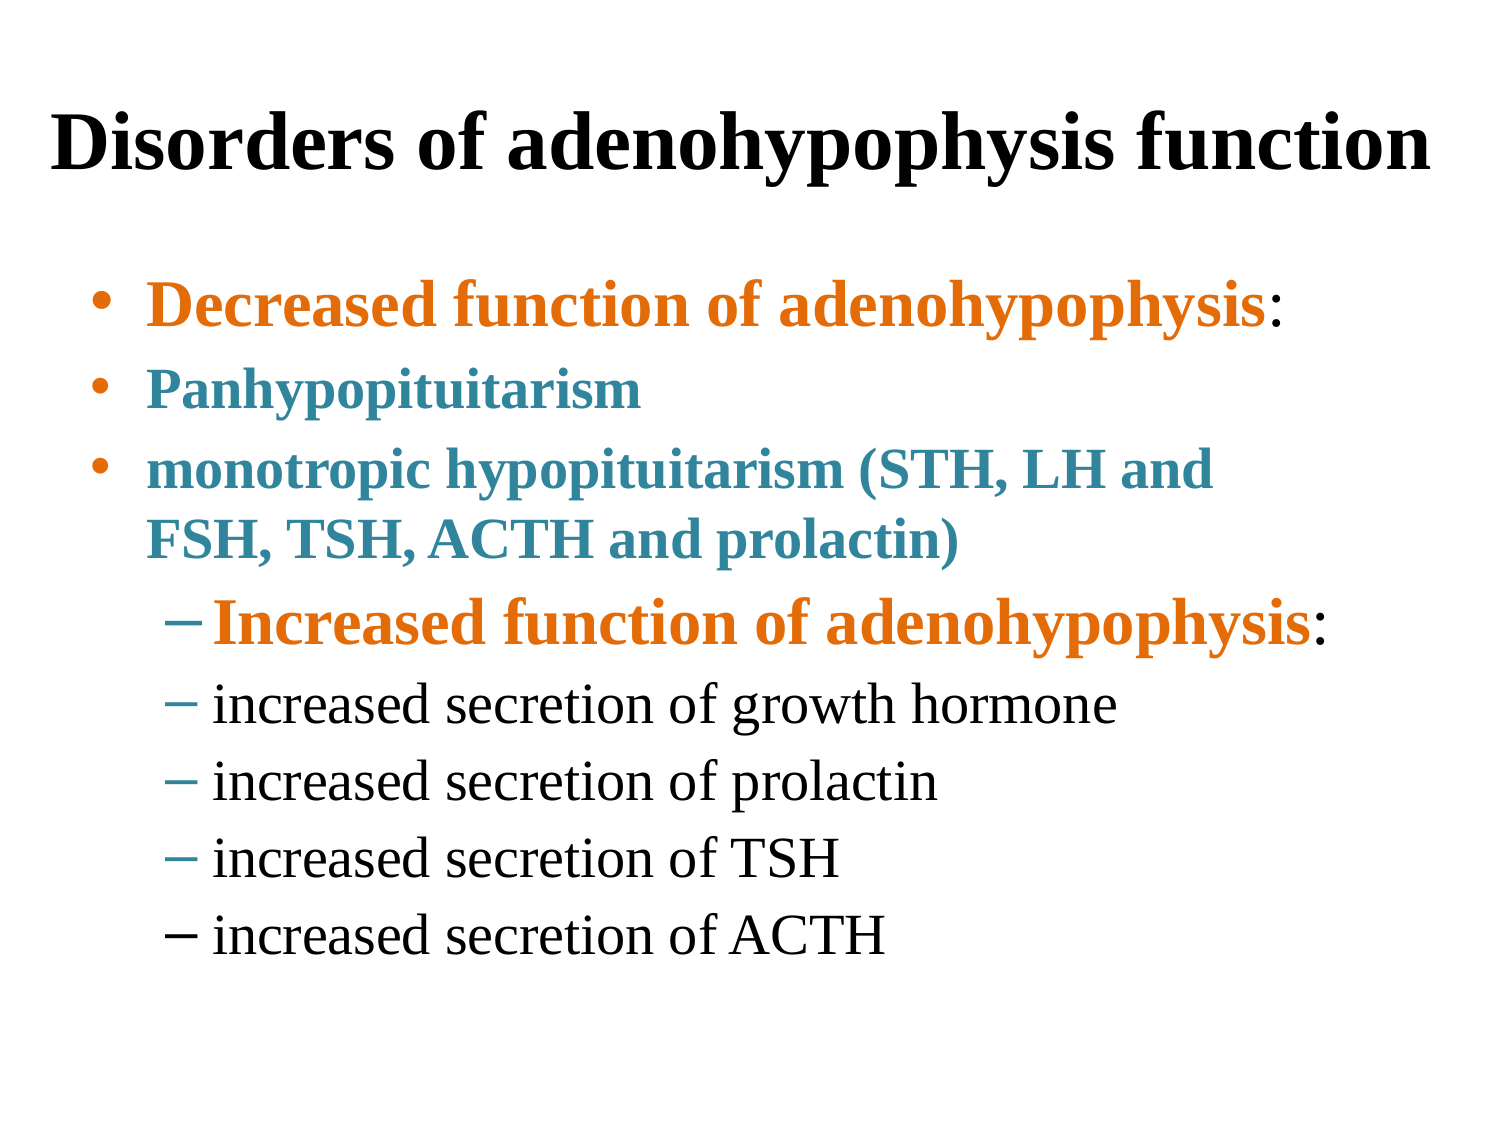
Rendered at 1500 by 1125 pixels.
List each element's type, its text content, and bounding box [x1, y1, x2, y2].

title Disorders of adenohypophysis function [50, 83, 1462, 289]
text_box Decreased function of adenohypophysis: Panhypopituitarism monotropic hypopituitarism (STH, LH and FSH, TSH, ACTH and prolactin) Increased function of adenohypophysis: increased secretion of growth hormone increased secretion of prolactin increased secretion of TSH increased secretion of ACTH [87, 249, 1349, 967]
